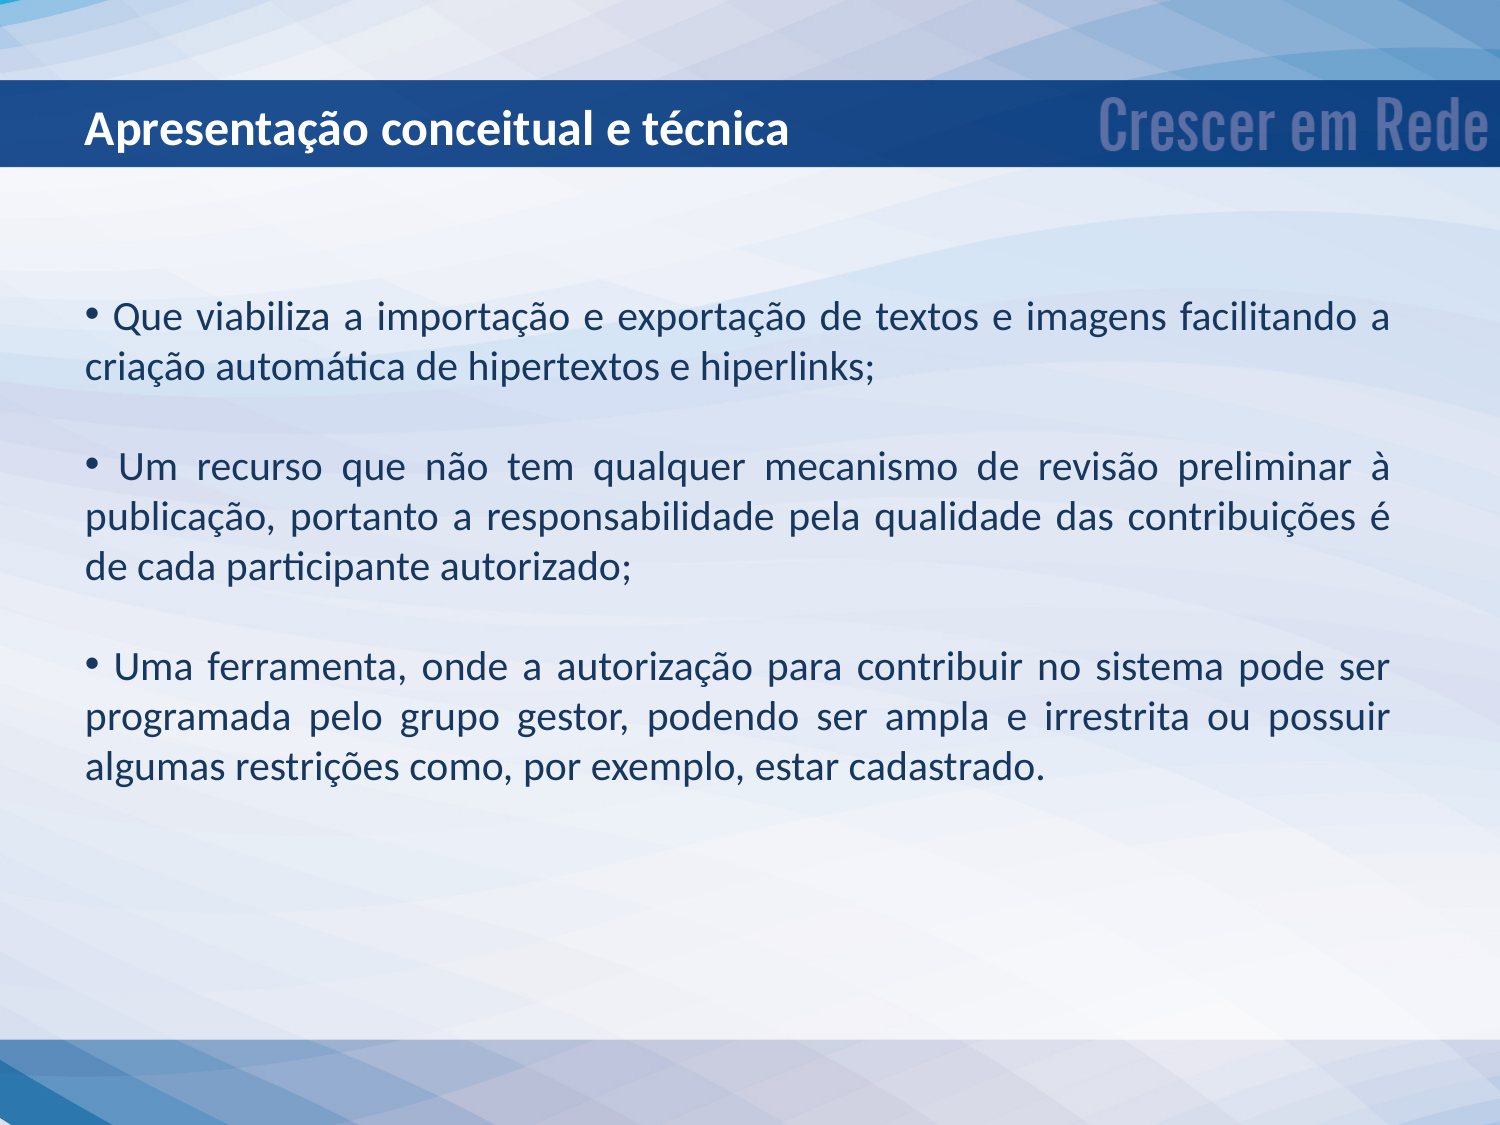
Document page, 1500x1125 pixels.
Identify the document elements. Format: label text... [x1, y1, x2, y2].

text_box Que viabiliza a importação e exportação de textos e imagens facilitando a criação automática de hipertextos e hiperlinks; Um recurso que não tem qualquer mecanismo de revisão preliminar à publicação, portanto a responsabilidade pela qualidade das contribuições é de cada participante autorizado; Uma ferramenta, onde a autorização para contribuir no sistema pode ser programada pelo grupo gestor, podendo ser ampla e irrestrita ou possuir algumas restrições como, por exemplo, estar cadastrado. [70, 281, 1407, 997]
picture [0, 0, 1500, 1125]
text_box Apresentação conceitual e técnica [70, 88, 1430, 163]
